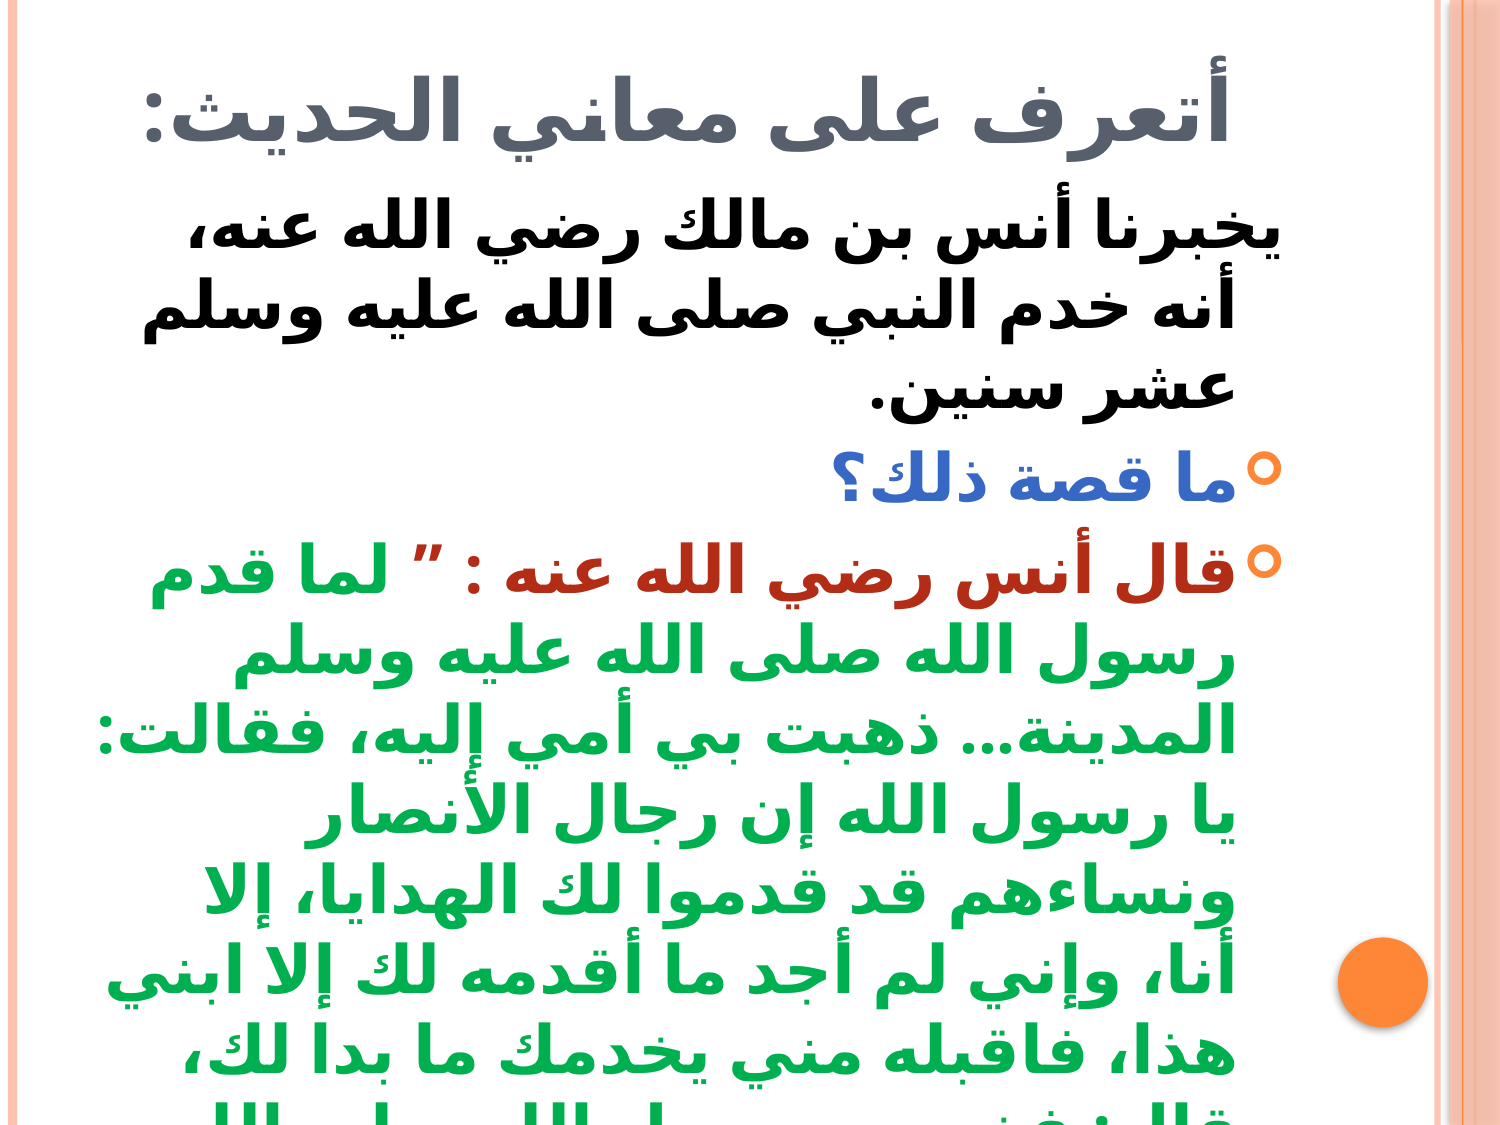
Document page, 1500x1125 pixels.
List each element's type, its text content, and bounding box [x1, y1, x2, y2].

title أتعرف على معاني الحديث: [75, 45, 1300, 174]
list يخبرنا أنس بن مالك رضي الله عنه، أنه خدم النبي صلى الله عليه وسلم عشر سنين. ما قصة ذلك؟ قال أنس رضي الله عنه : ” لما قدم رسول الله صلى الله عليه وسلم المدينة... ذهبت بي أمي إليه، فقالت: يا رسول الله إن رجال الأنصار ونساءهم قد قدموا لك الهدايا، إلا أنا، وإني لم أجد ما أقدمه لك إلا ابني هذا، فاقبله مني يخدمك ما بدا لك، قال: فخدمت رسول الله صلى الله عليه وسلم عشر سنين ” [75, 174, 1300, 1062]
